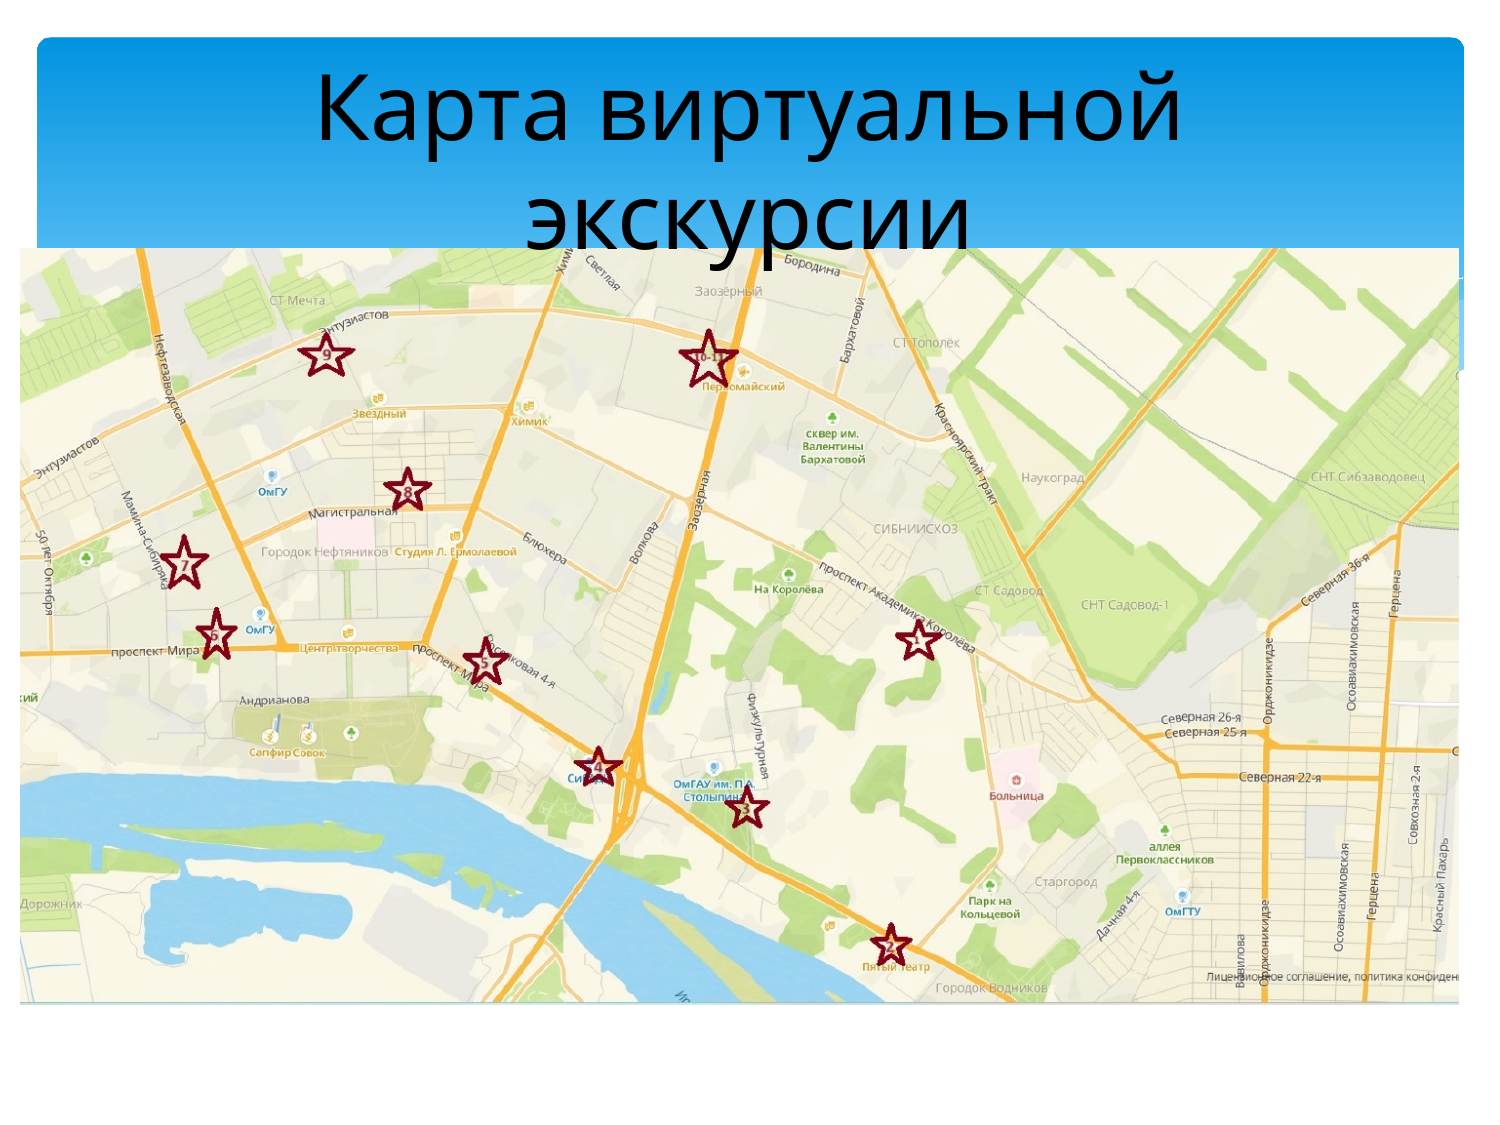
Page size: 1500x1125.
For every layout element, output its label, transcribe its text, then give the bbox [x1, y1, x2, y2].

title Карта виртуальной экскурсии [75, 55, 1425, 246]
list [20, 248, 1459, 1006]
